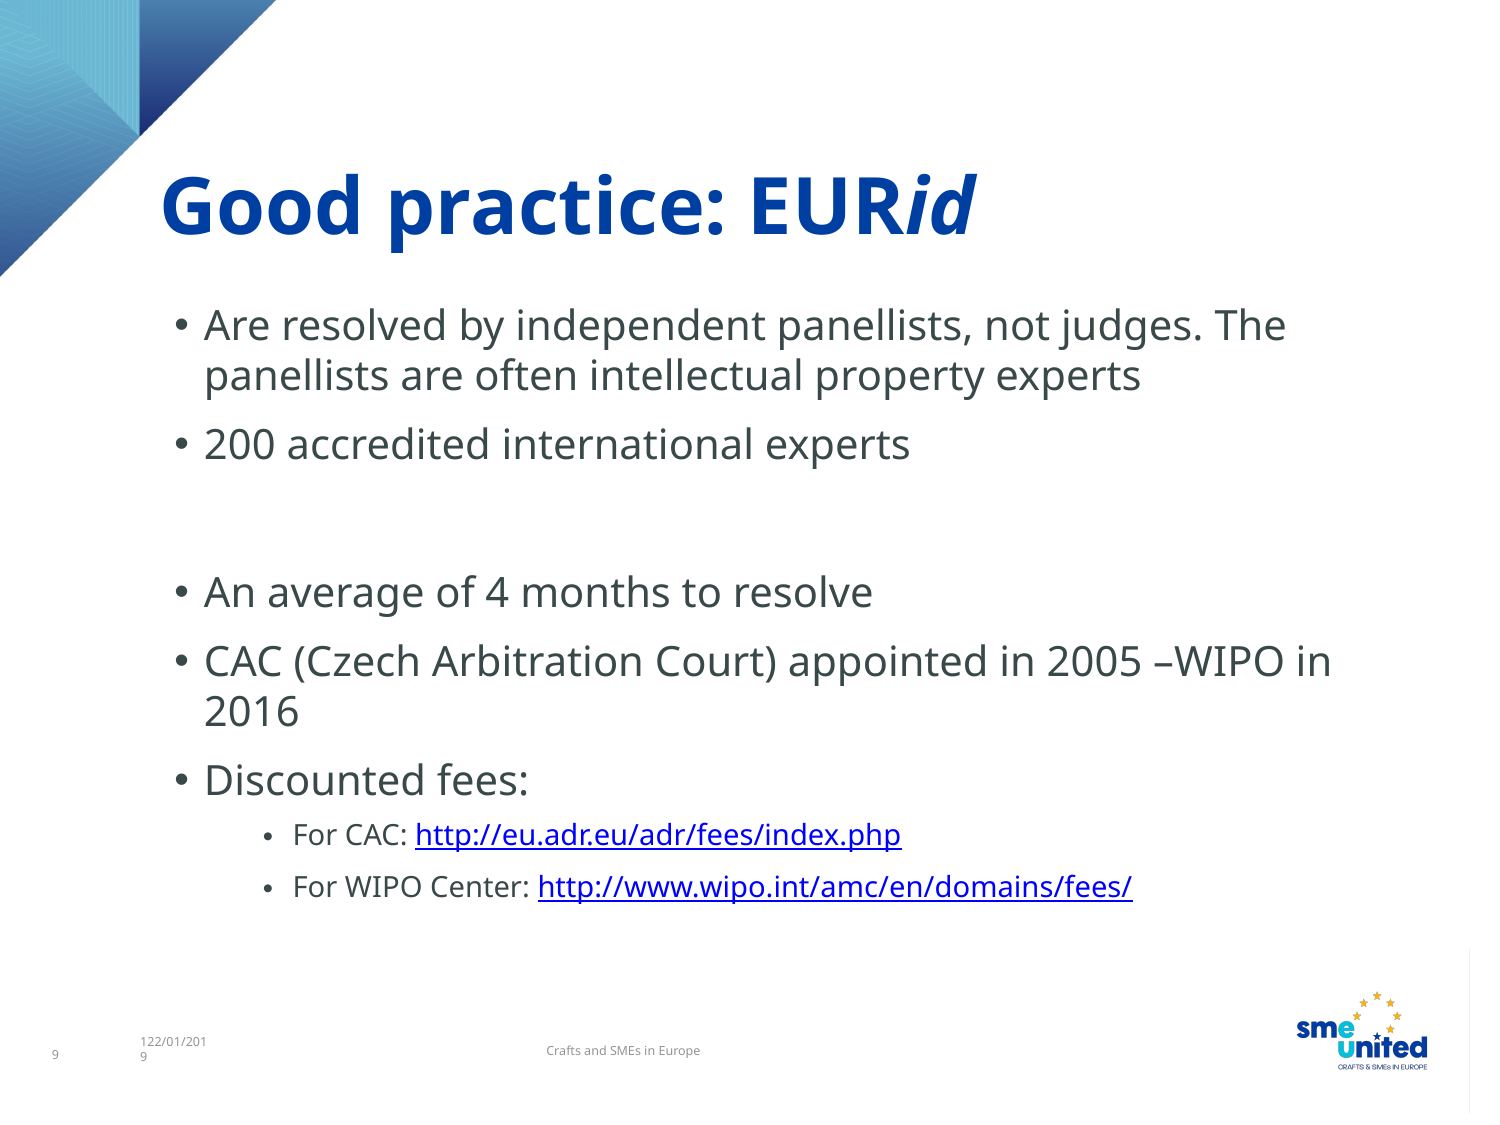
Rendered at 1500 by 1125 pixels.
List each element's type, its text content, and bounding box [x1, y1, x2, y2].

slide_number 9 [0, 985, 59, 1125]
list Are resolved by independent panellists, not judges. The panellists are often intellectual property experts 200 accredited international experts An average of 4 months to resolve CAC (Czech Arbitration Court) appointed in 2005 –WIPO in 2016 Discounted fees: For CAC: http://eu.adr.eu/adr/fees/index.php For WIPO Center: http://www.wipo.int/amc/en/domains/fees/ [144, 298, 1356, 978]
text_box Good practice: EURid [144, 147, 1356, 258]
picture [0, 0, 301, 296]
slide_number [140, 986, 215, 1125]
footer Crafts and SMEs in Europe [385, 976, 861, 1125]
picture [1254, 948, 1470, 1113]
